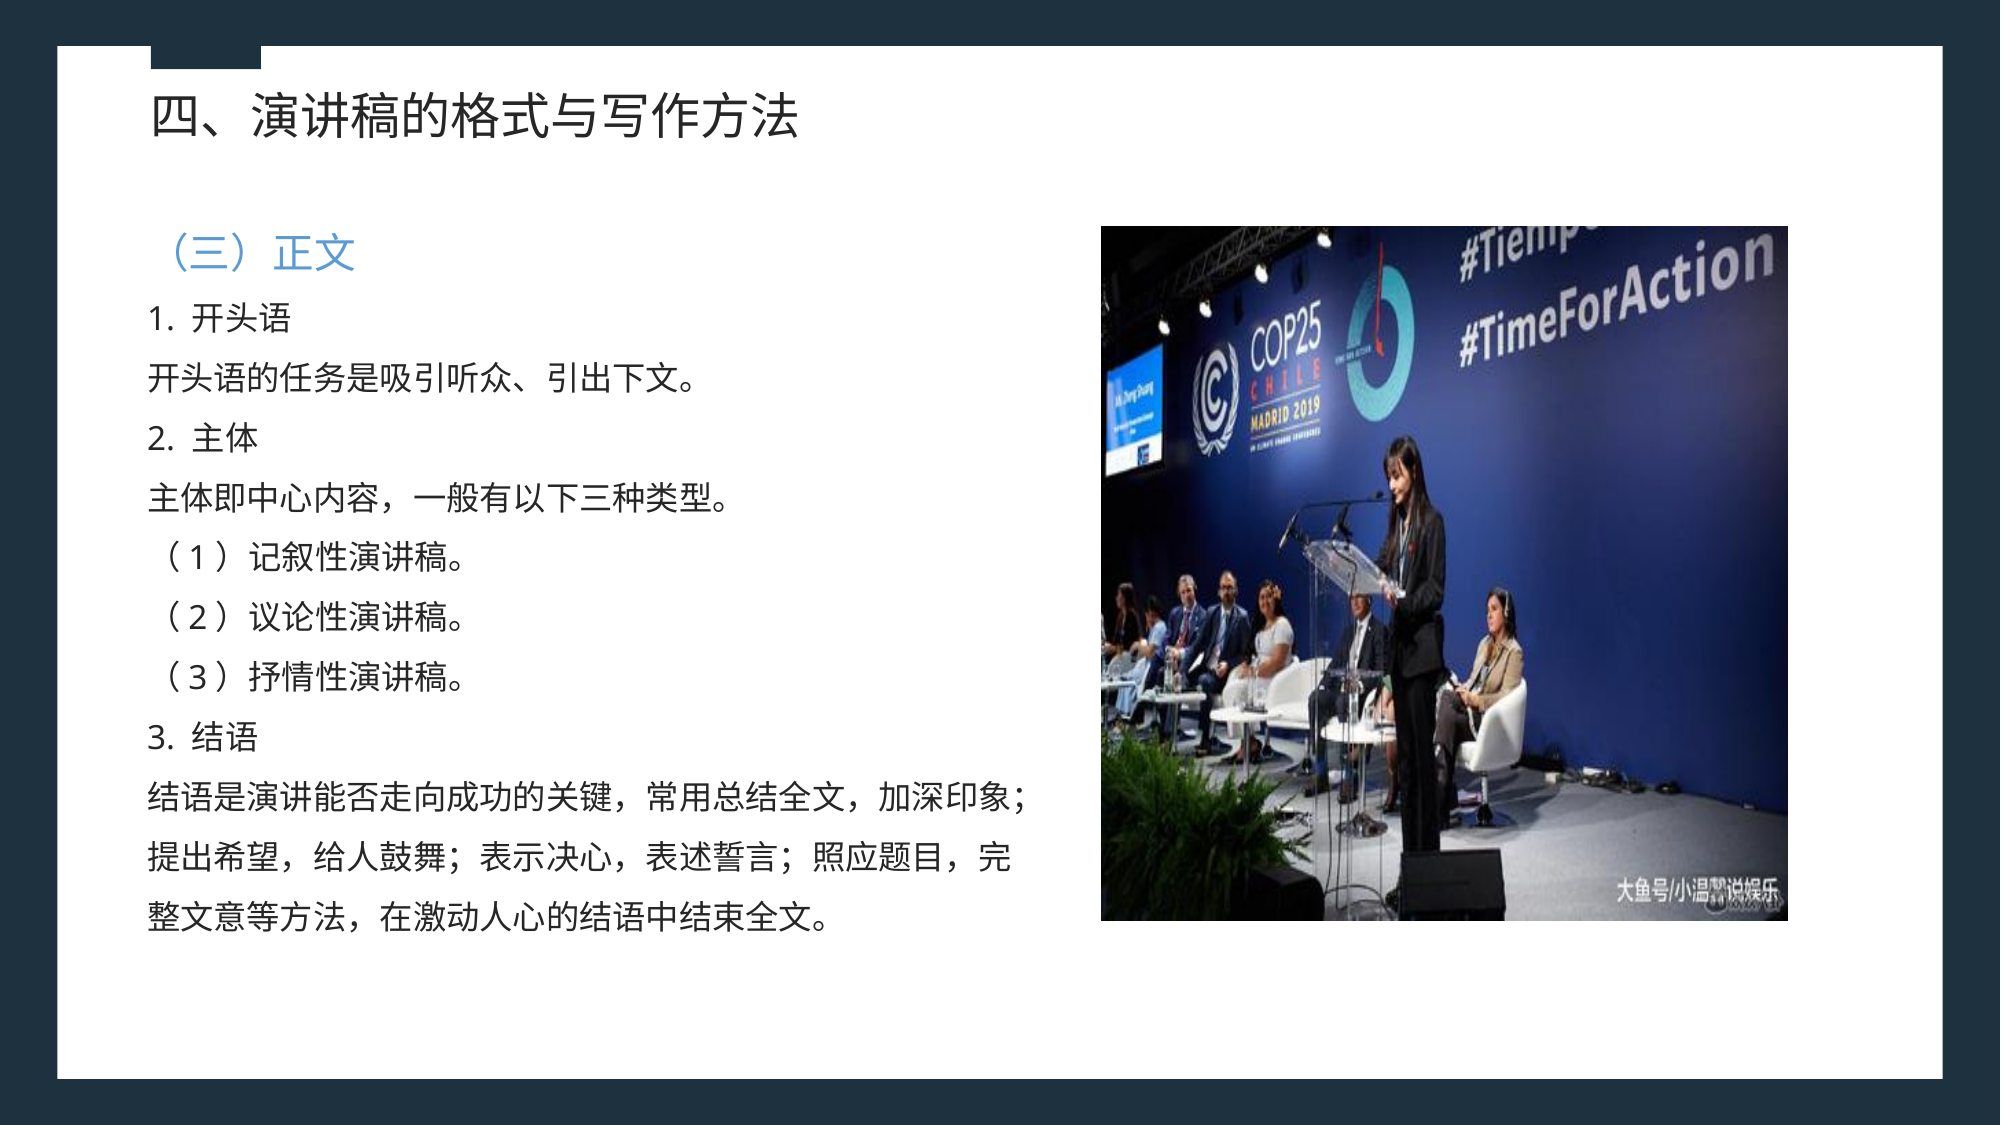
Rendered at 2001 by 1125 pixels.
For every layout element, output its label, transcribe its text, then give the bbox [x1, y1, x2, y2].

picture [1101, 226, 1788, 921]
text_box 四、演讲稿的格式与写作方法 [150, 77, 846, 152]
text_box （三）正文 1. 开头语 开头语的任务是吸引听众、引出下文。 2. 主体 主体即中心内容，一般有以下三种类型。 （1）记叙性演讲稿。 （2）议论性演讲稿。 （3）抒情性演讲稿。 3. 结语 结语是演讲能否走向成功的关键，常用总结全文，加深印象；提出希望，给人鼓舞；表示决心，表述誓言；照应题目，完整文意等方法，在激动人心的结语中结束全文。 [132, 194, 1035, 944]
